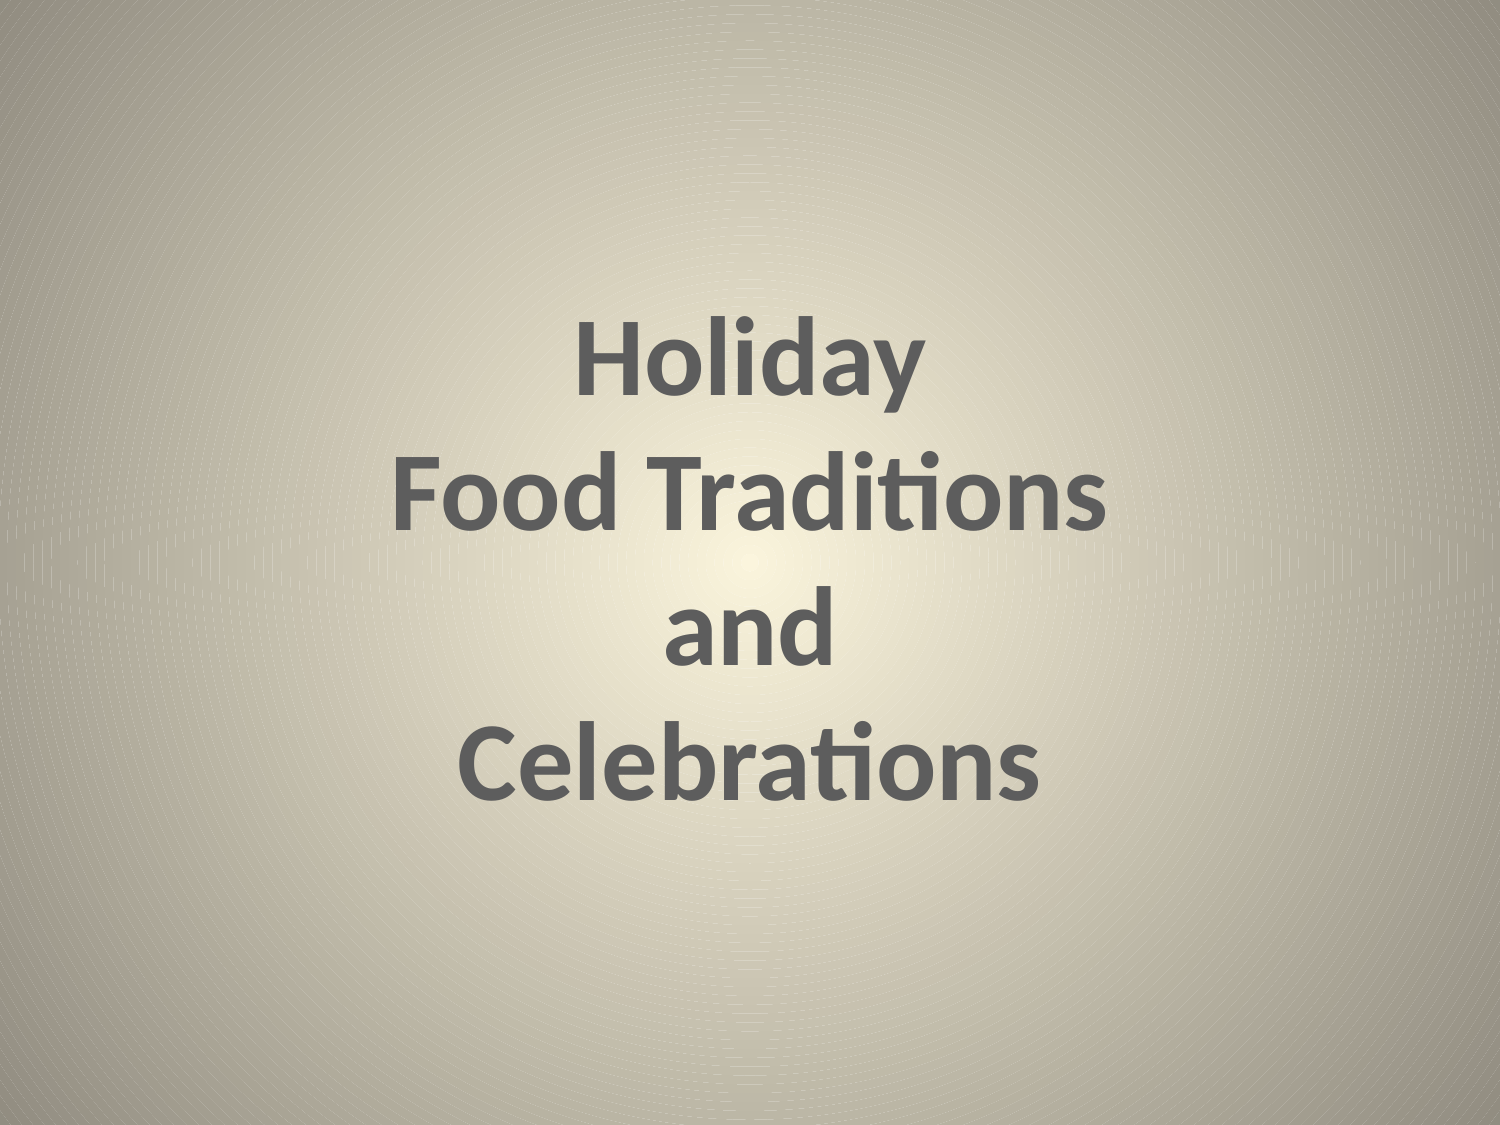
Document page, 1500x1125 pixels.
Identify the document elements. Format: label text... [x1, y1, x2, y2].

text_box Holiday Food Traditions and Celebrations [348, 274, 1152, 830]
